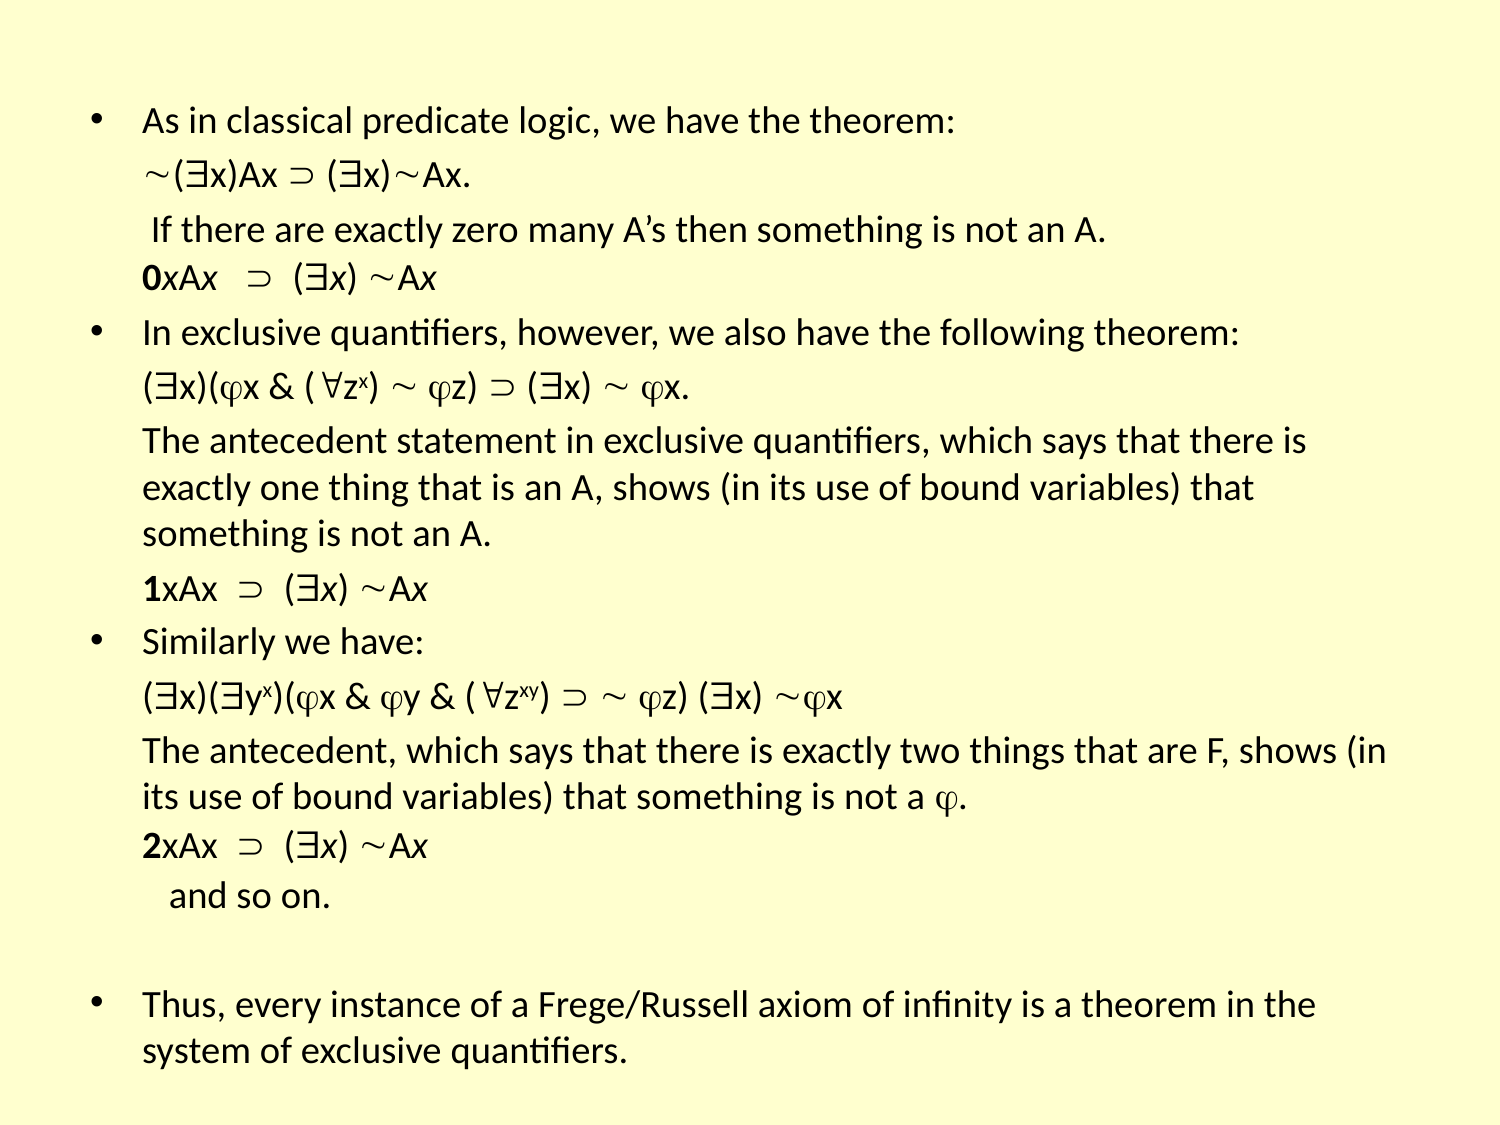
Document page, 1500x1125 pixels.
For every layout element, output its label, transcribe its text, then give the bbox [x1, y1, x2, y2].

list As in classical predicate logic, we have the theorem: (x)Ax  (x)Ax. If there are exactly zero many A’s then something is not an A. 0xAx  (x) Ax In exclusive quantifiers, however, we also have the following theorem: (x)(x & (zx)  z)  (x)  x. The antecedent statement in exclusive quantifiers, which says that there is exactly one thing that is an A, shows (in its use of bound variables) that something is not an A. 1xAx  (x) Ax Similarly we have: (x)(yx)(x & y & (zxy)   z) (x) x The antecedent, which says that there is exactly two things that are F, shows (in its use of bound variables) that something is not a . 2xAx  (x) Ax and so on. Thus, every instance of a Frege/Russell axiom of infinity is a theorem in the system of exclusive quantifiers. [75, 87, 1425, 1088]
